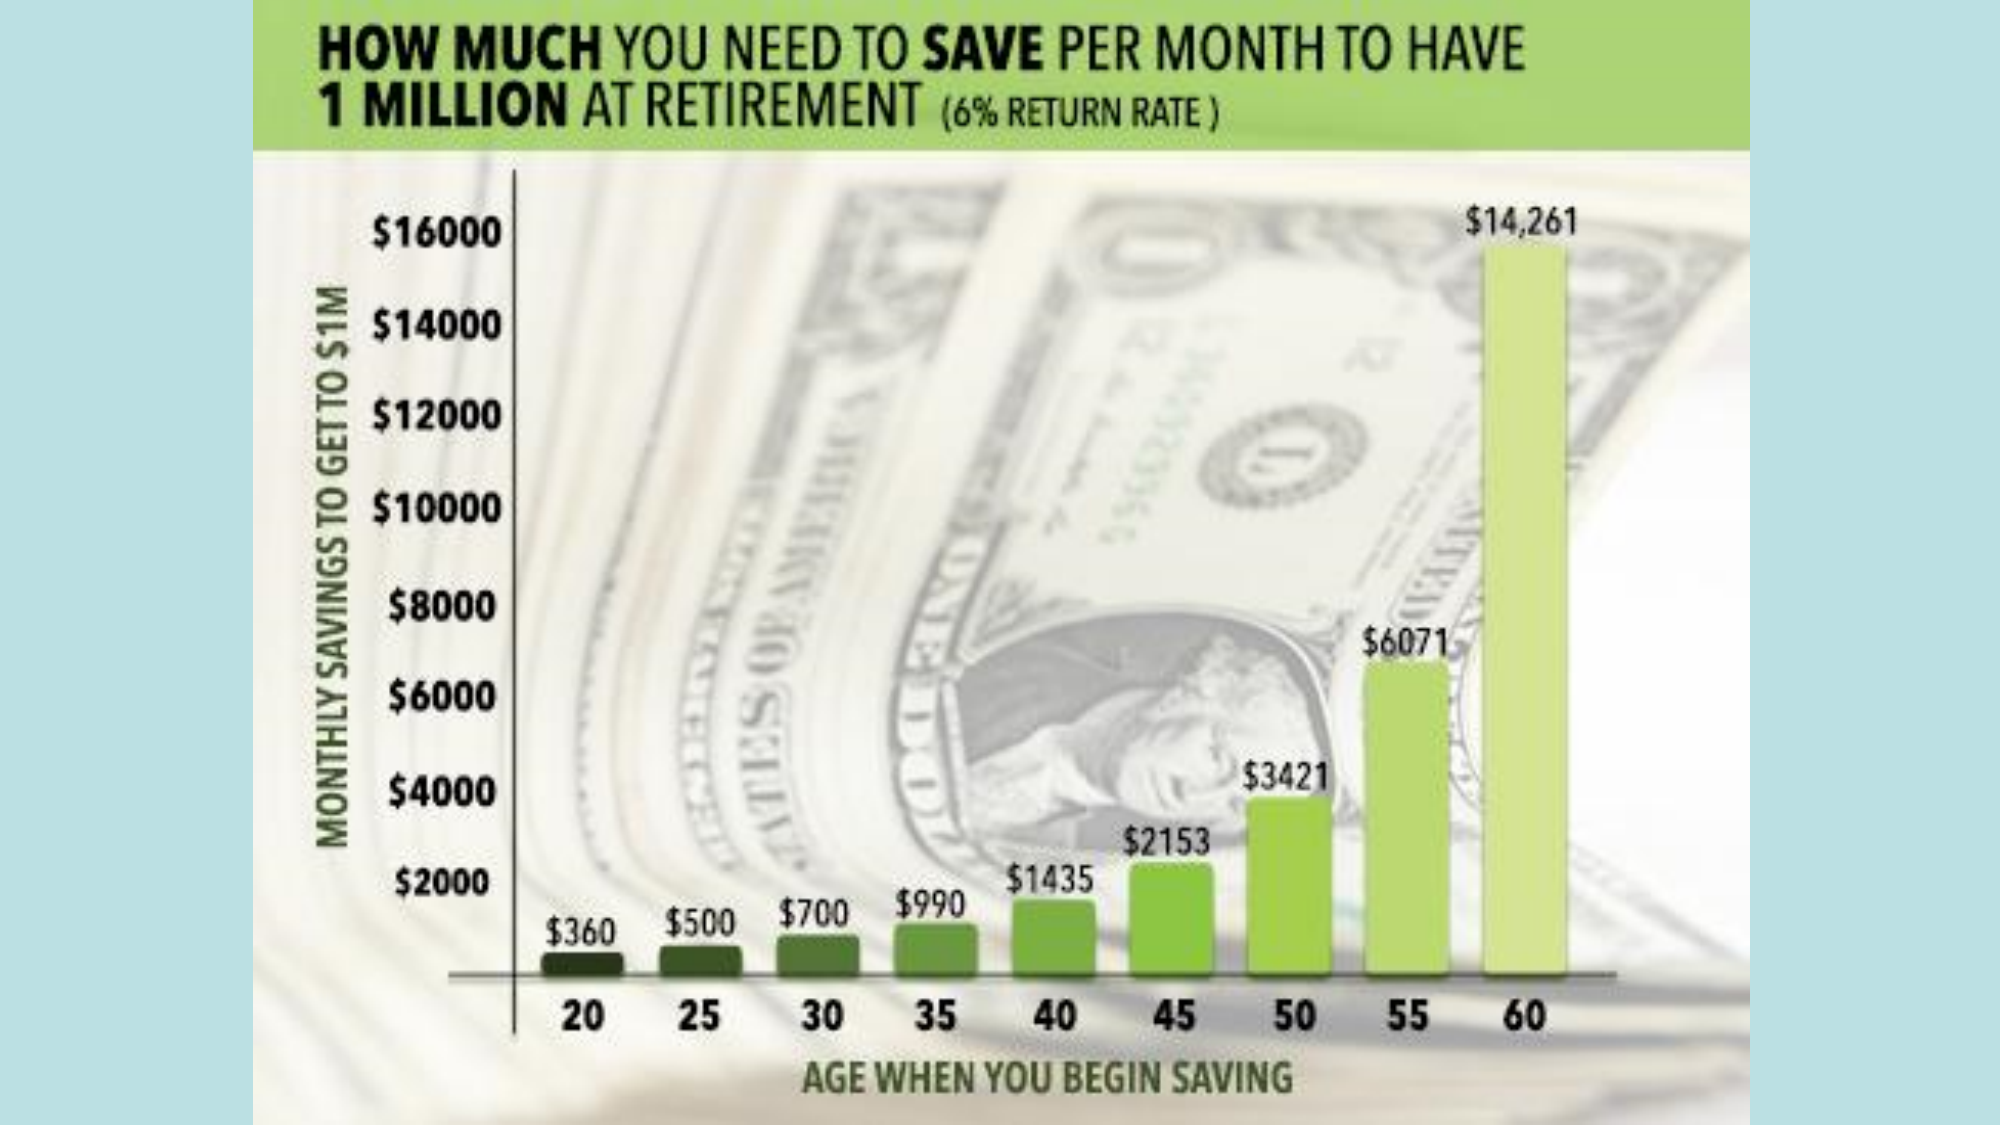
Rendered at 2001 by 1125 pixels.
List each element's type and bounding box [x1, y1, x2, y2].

picture [252, 0, 1751, 1125]
